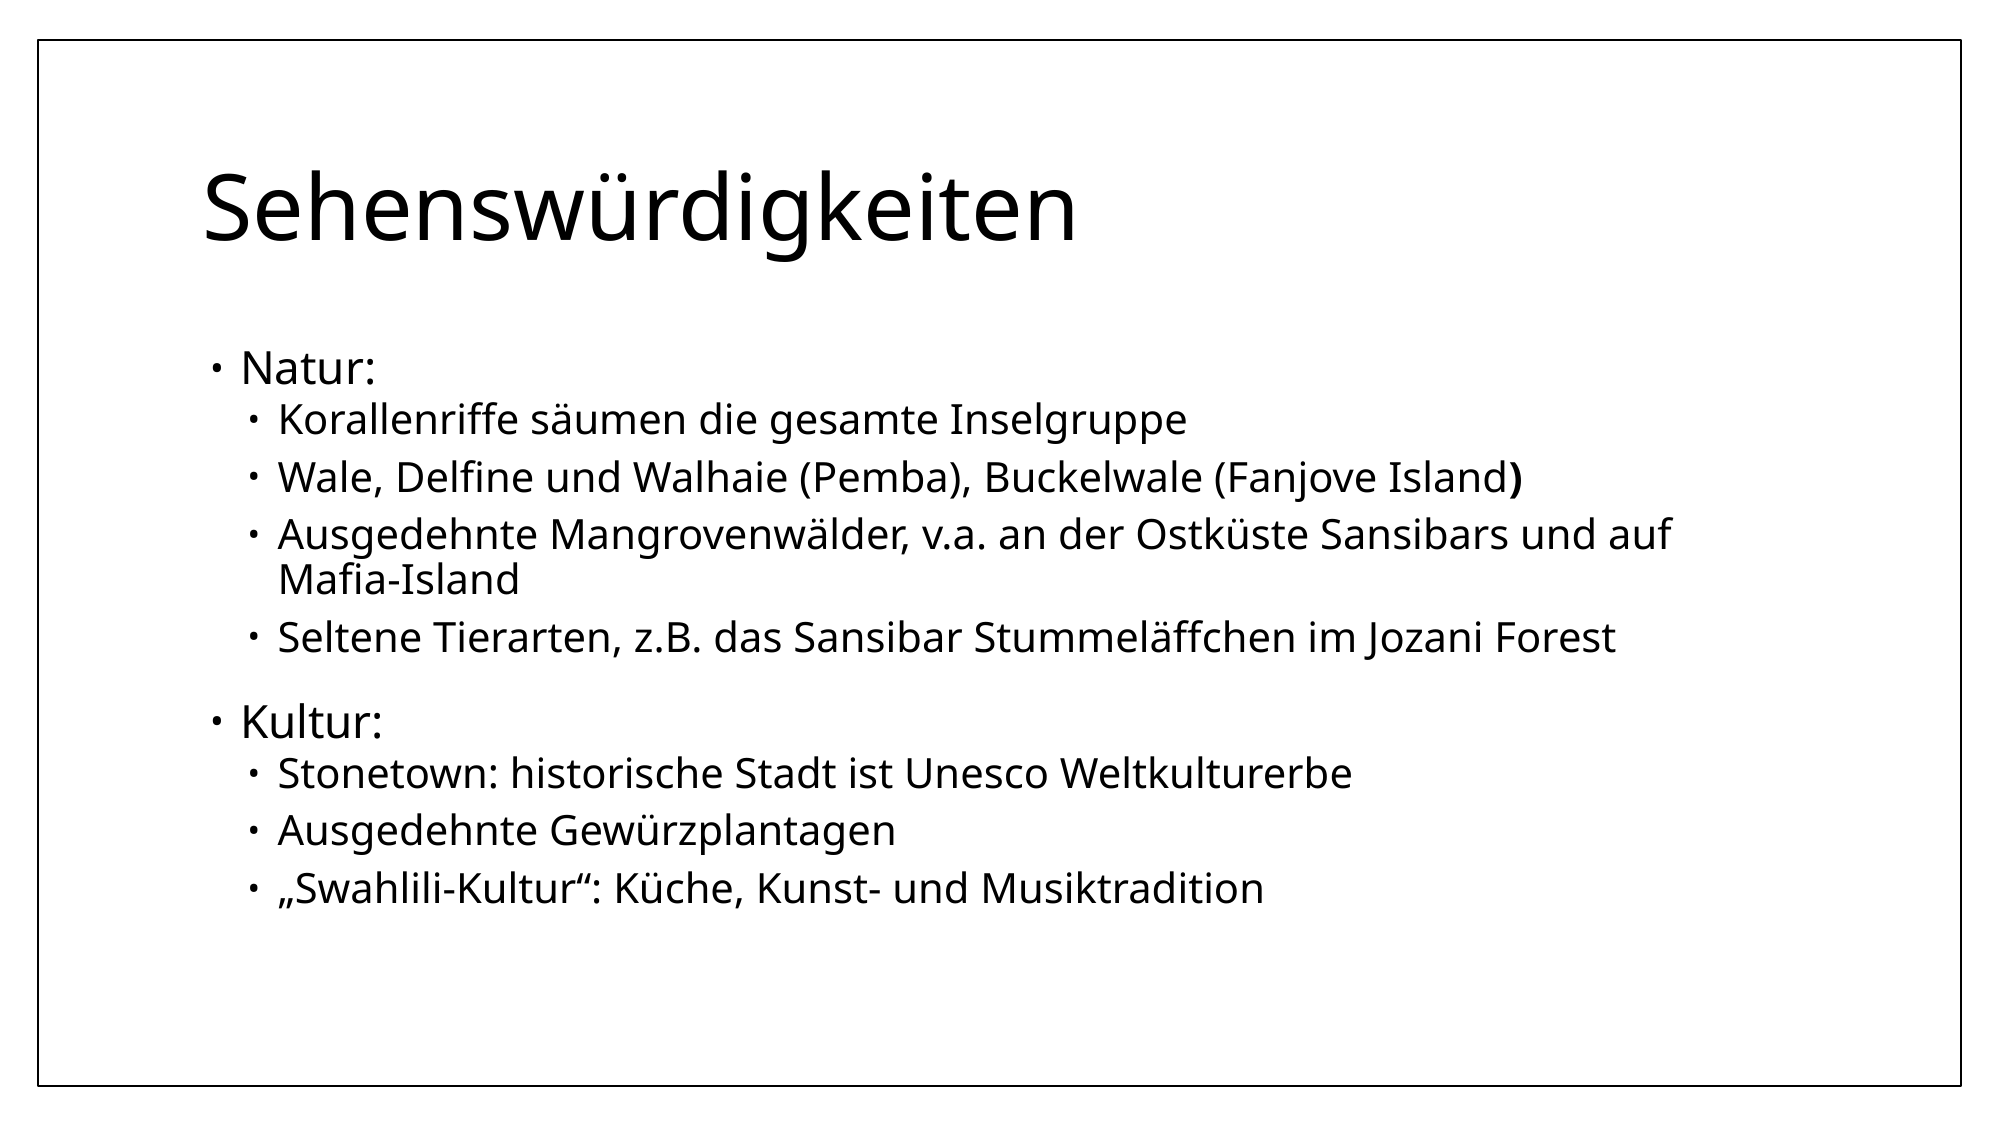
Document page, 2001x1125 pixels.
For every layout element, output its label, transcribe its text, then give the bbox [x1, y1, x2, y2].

title Sehenswürdigkeiten [187, 99, 1808, 323]
list Natur: Korallenriffe säumen die gesamte Inselgruppe Wale, Delfine und Walhaie (Pemba), Buckelwale (Fanjove Island) Ausgedehnte Mangrovenwälder, v.a. an der Ostküste Sansibars und auf Mafia-Island Seltene Tierarten, z.B. das Sansibar Stummeläffchen im Jozani Forest Kultur: Stonetown: historische Stadt ist Unesco Weltkulturerbe Ausgedehnte Gewürzplantagen „Swahlili-Kultur“: Küche, Kunst- und Musiktradition [187, 337, 1808, 1000]
